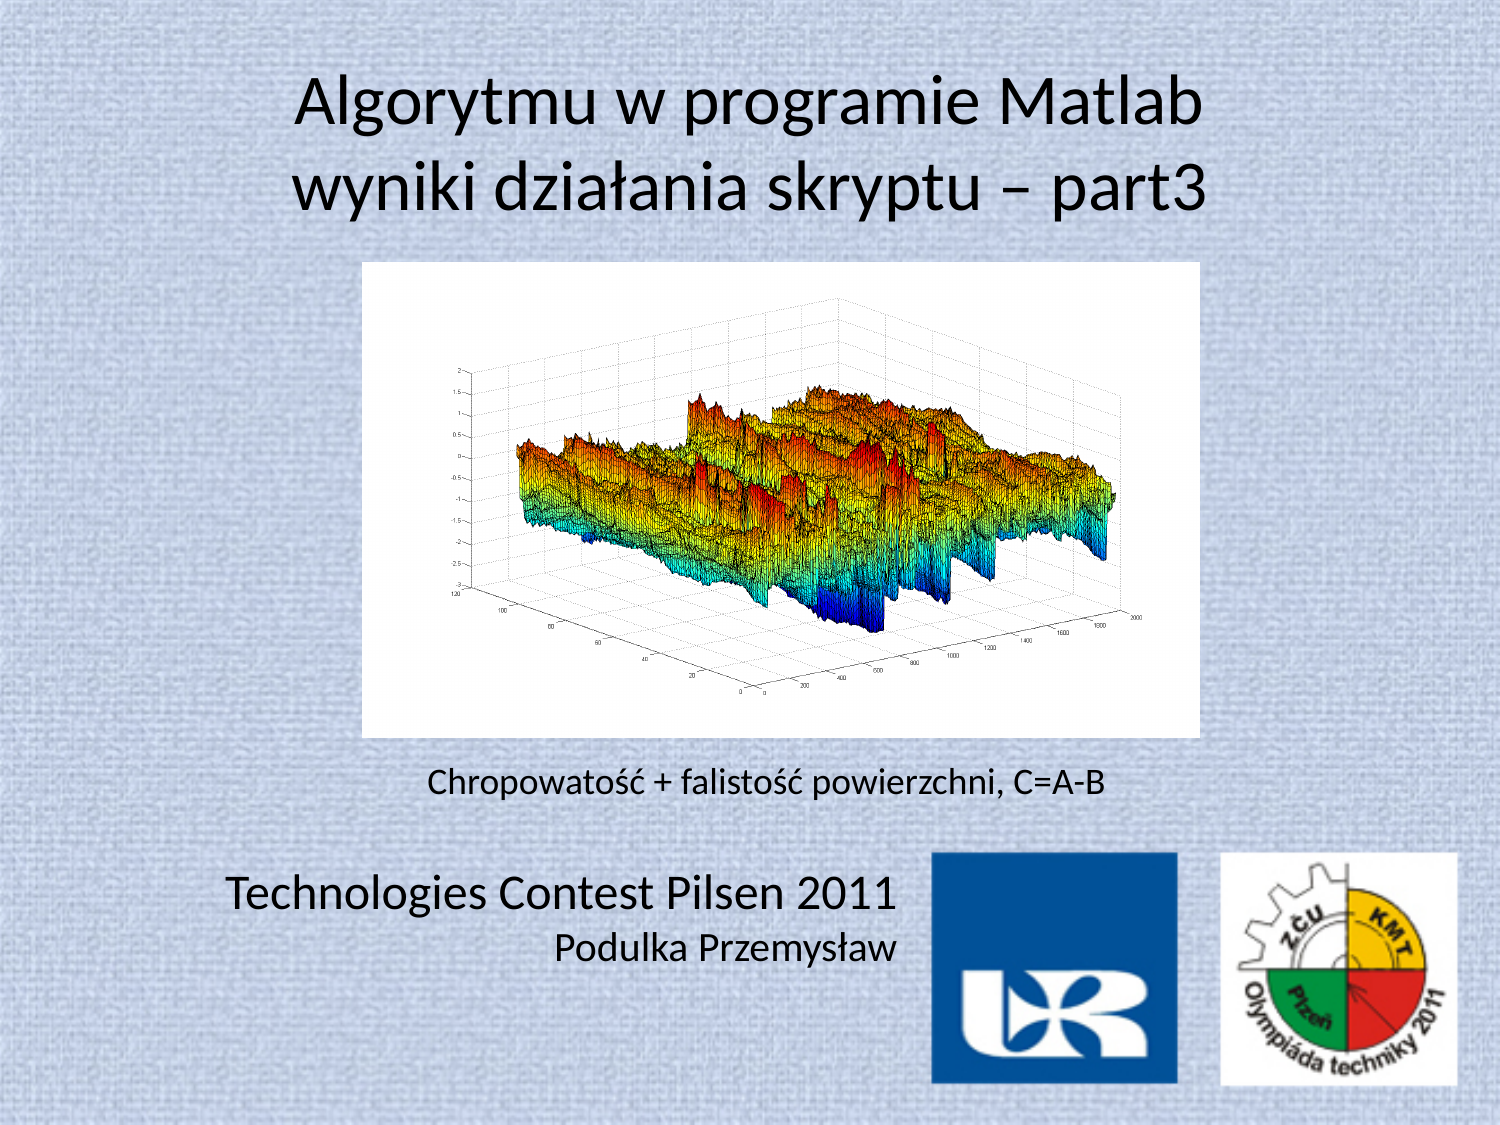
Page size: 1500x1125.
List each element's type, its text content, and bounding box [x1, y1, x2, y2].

picture [0, 0, 1500, 1125]
text_box Chropowatość + falistość powierzchni, C=A-B [412, 749, 1150, 810]
text_box Technologies Contest Pilsen 2011 Podulka Przemysław [74, 849, 913, 1075]
title Algorytmu w programie Matlab wyniki działania skryptu – part3 [75, 45, 1425, 233]
